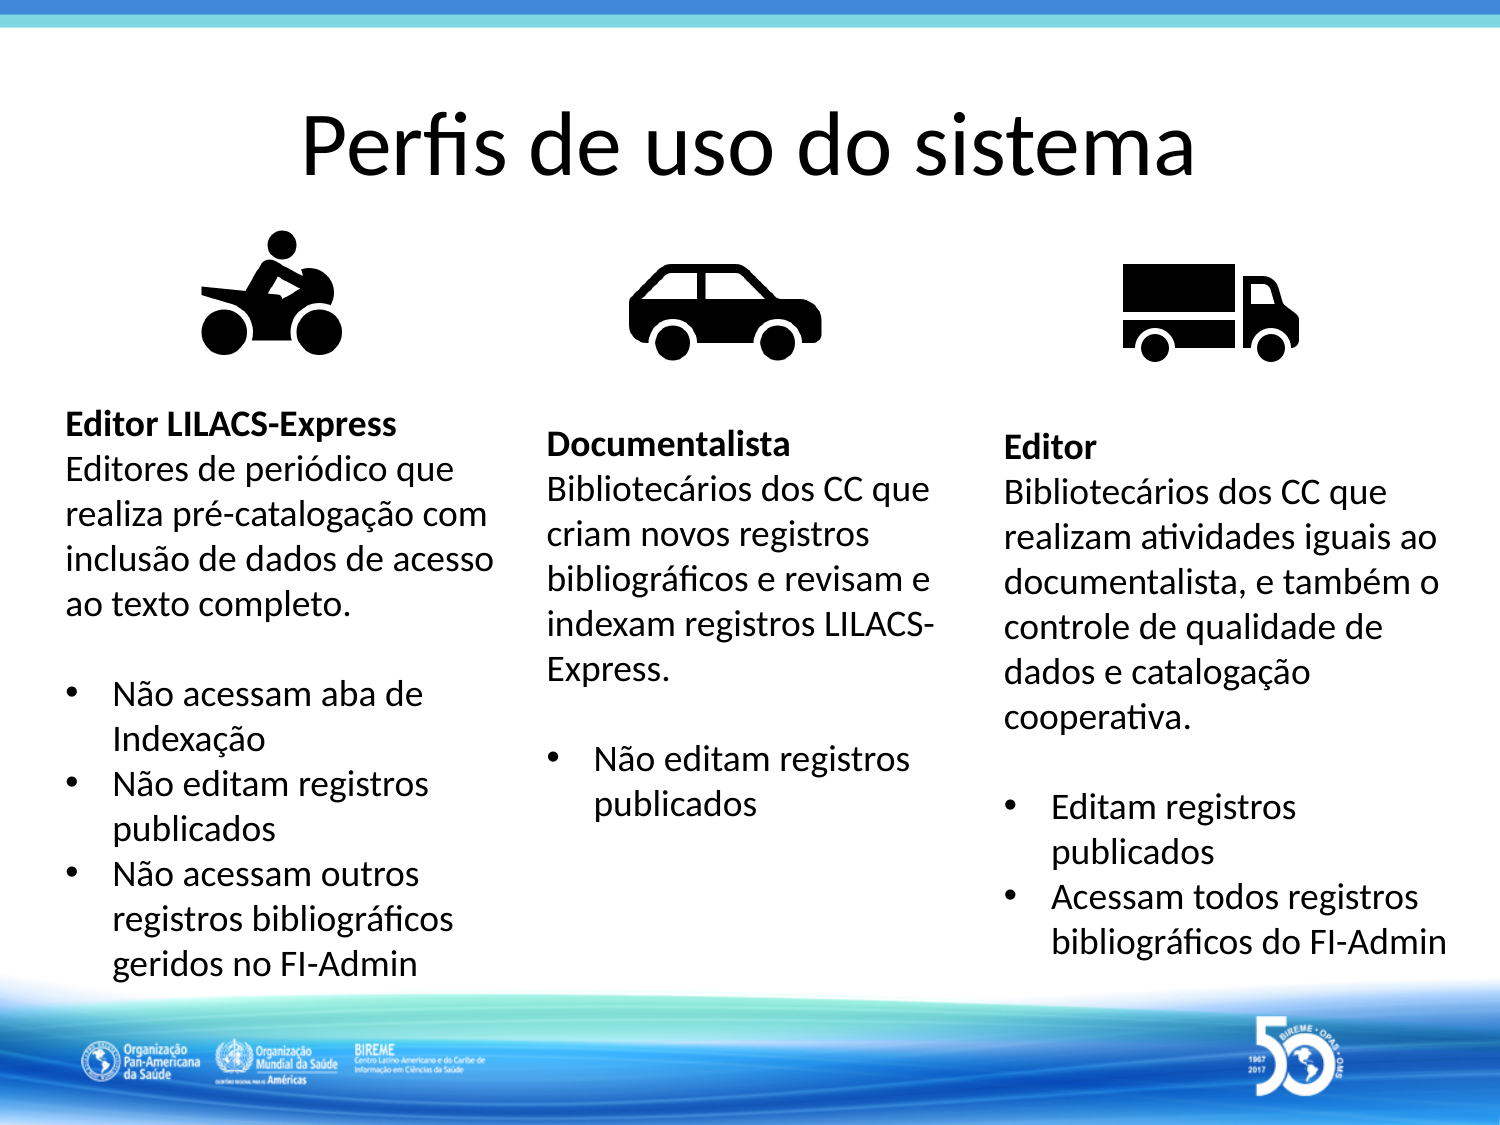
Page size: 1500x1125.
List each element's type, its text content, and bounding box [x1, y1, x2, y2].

text_box Editor Bibliotecários dos CC que realizam atividades iguais ao documentalista, e também o controle de qualidade de dados e catalogação cooperativa. Editam registros publicados Acessam todos registros bibliográficos do FI-Admin [989, 414, 1482, 970]
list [172, 193, 371, 393]
title Perfis de uso do sistema [75, 45, 1425, 233]
text_box Documentalista Bibliotecários dos CC que criam novos registros bibliográficos e revisam e indexam registros LILACS-Express. Não editam registros publicados [531, 411, 1025, 832]
text_box Editor LILACS-Express Editores de periódico que realiza pré-catalogação com inclusão de dados de acesso ao texto completo. Não acessam aba de Indexação Não editam registros publicados Não acessam outros registros bibliográficos geridos no FI-Admin [50, 391, 544, 992]
picture [0, 0, 1500, 1125]
